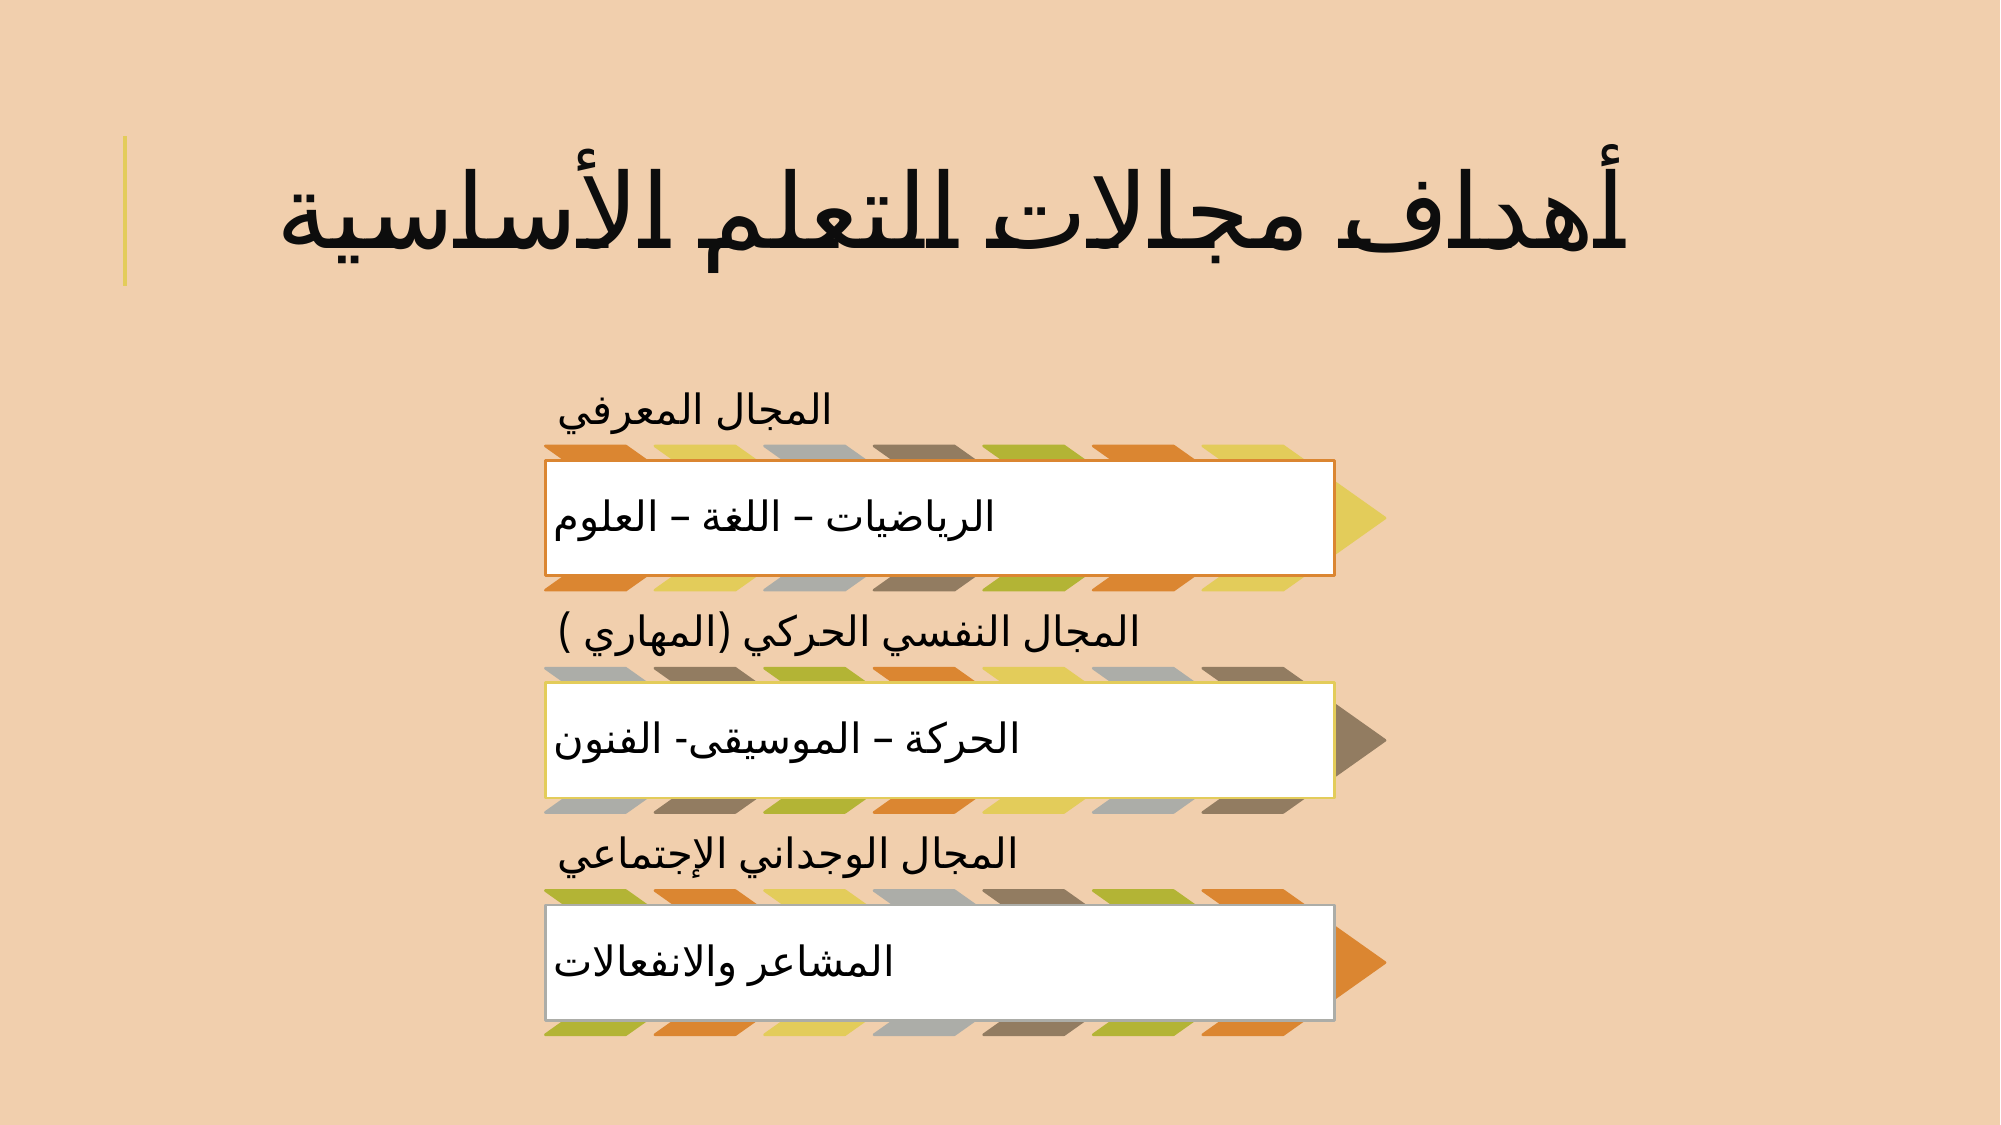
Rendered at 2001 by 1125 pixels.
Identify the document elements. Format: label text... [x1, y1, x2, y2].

title أهداف مجالات التعلم الأساسية [168, 96, 1763, 342]
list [167, 374, 1763, 1036]
